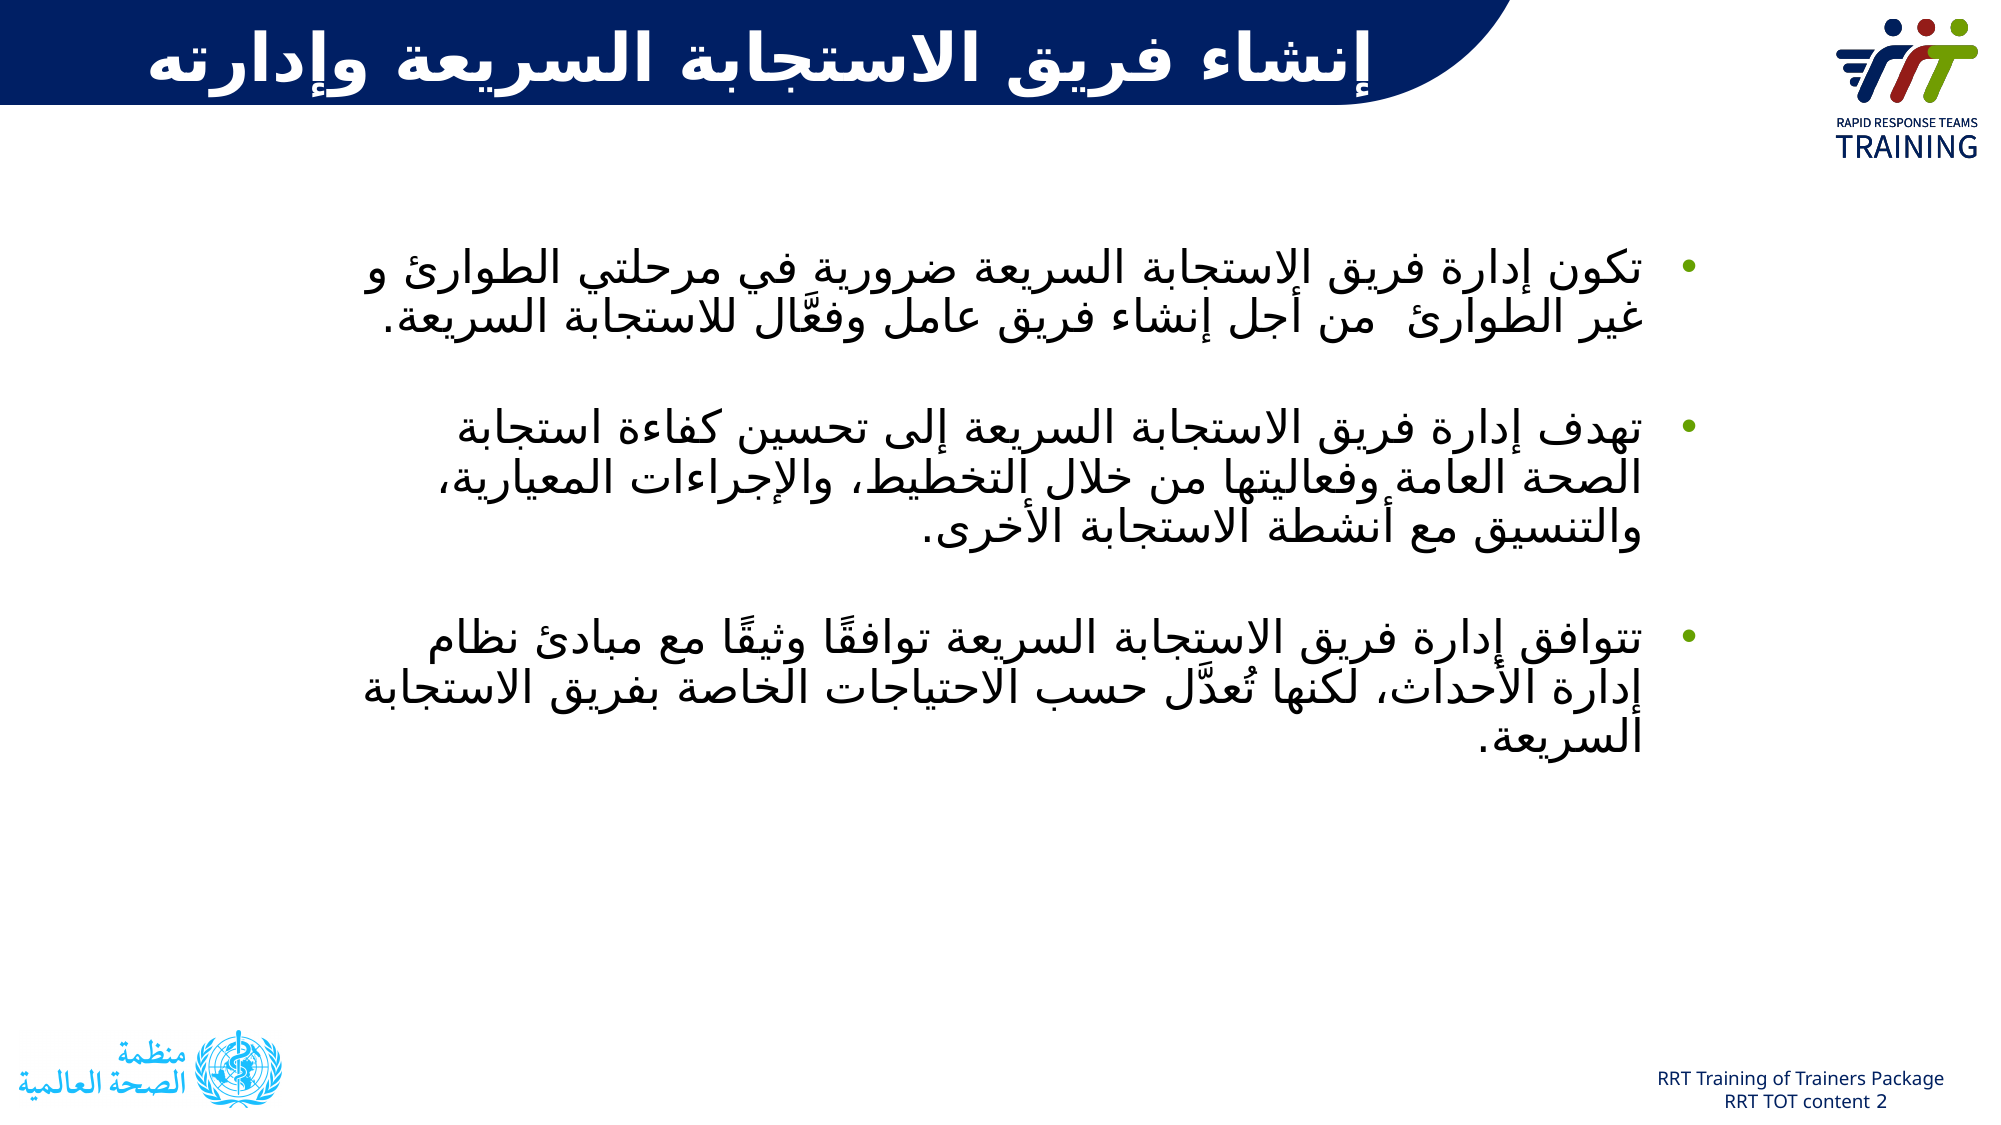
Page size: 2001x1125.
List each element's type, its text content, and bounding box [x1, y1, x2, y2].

picture [0, 0, 1533, 105]
text_box إنشاء فريق الاستجابة السريعة وإدارته [32, 15, 1383, 102]
picture [1835, 19, 1978, 167]
list تكون إدارة فريق الاستجابة السريعة ضرورية في مرحلتي الطوارئ و غير الطوارئ من أجل إنشاء فريق عامل وفعَّال للاستجابة السريعة. تهدف إدارة فريق الاستجابة السريعة إلى تحسين كفاءة استجابة الصحة العامة وفعاليتها من خلال التخطيط، والإجراءات المعيارية، والتنسيق مع أنشطة الاستجابة الأخرى. تتوافق إدارة فريق الاستجابة السريعة توافقًا وثيقًا مع مبادئ نظام إدارة الأحداث، لكنها تُعدَّل حسب الاحتياجات الخاصة بفريق الاستجابة السريعة. [353, 235, 1704, 819]
picture [19, 1030, 282, 1108]
